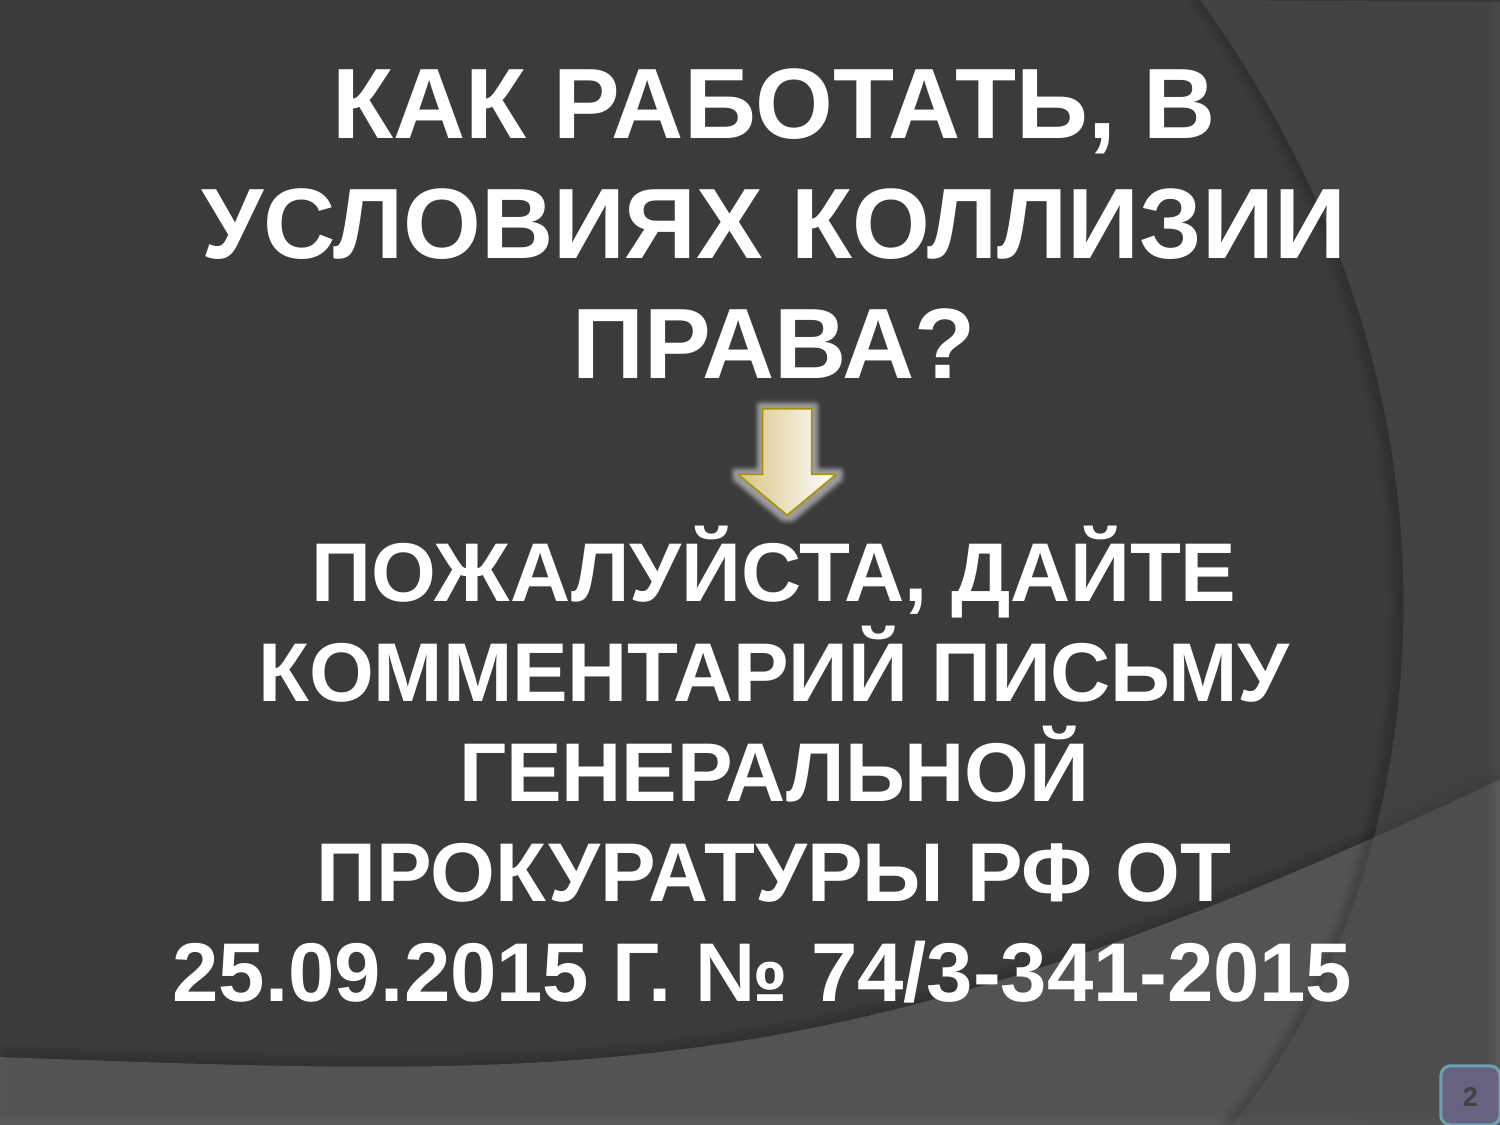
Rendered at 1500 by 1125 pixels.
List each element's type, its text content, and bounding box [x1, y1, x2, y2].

text_box [737, 408, 837, 516]
text_box 2 [1439, 1064, 1500, 1125]
text_box КАК РАБОТАТЬ, В УСЛОВИЯХ КОЛЛИЗИИ ПРАВА? ПОЖАЛУЙСТА, ДАЙТЕ КОММЕНТАРИЙ ПИСЬМУ ГЕНЕРАЛЬНОЙ ПРОКУРАТУРЫ РФ ОТ 25.09.2015 Г. № 74/3-341-2015 [123, 30, 1425, 1026]
